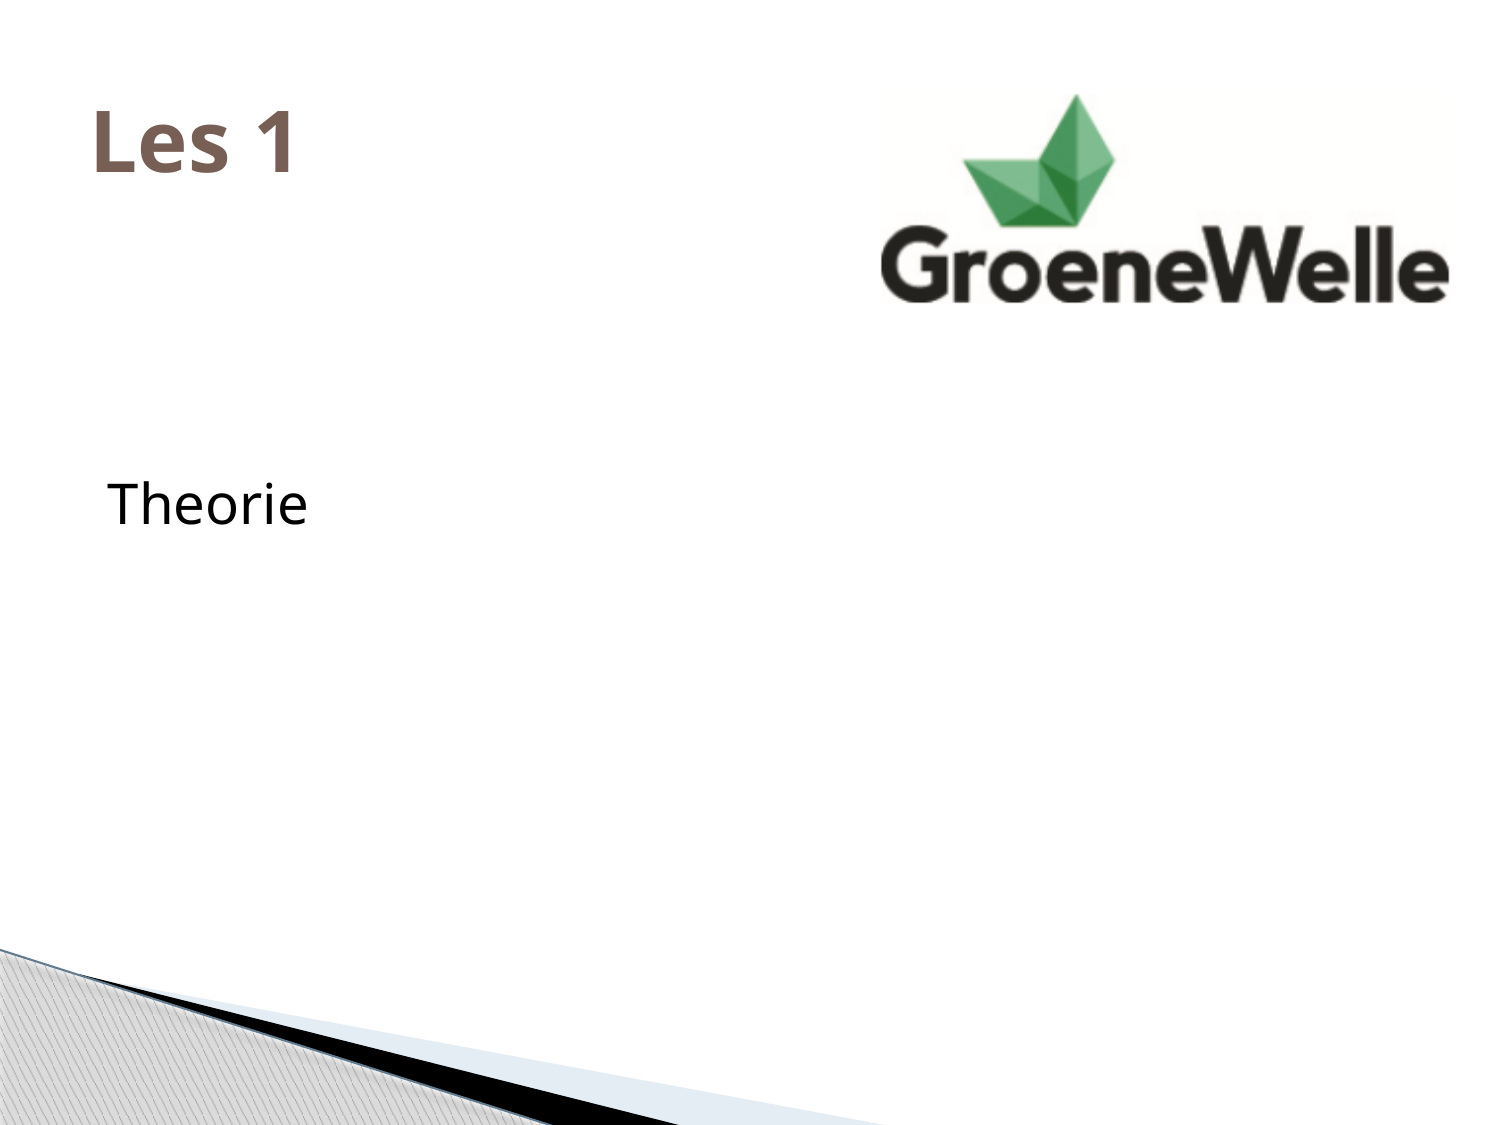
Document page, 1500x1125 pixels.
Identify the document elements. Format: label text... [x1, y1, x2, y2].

title Les 1 [75, 45, 1425, 233]
list Theorie [75, 385, 1425, 986]
picture [867, 71, 1473, 320]
